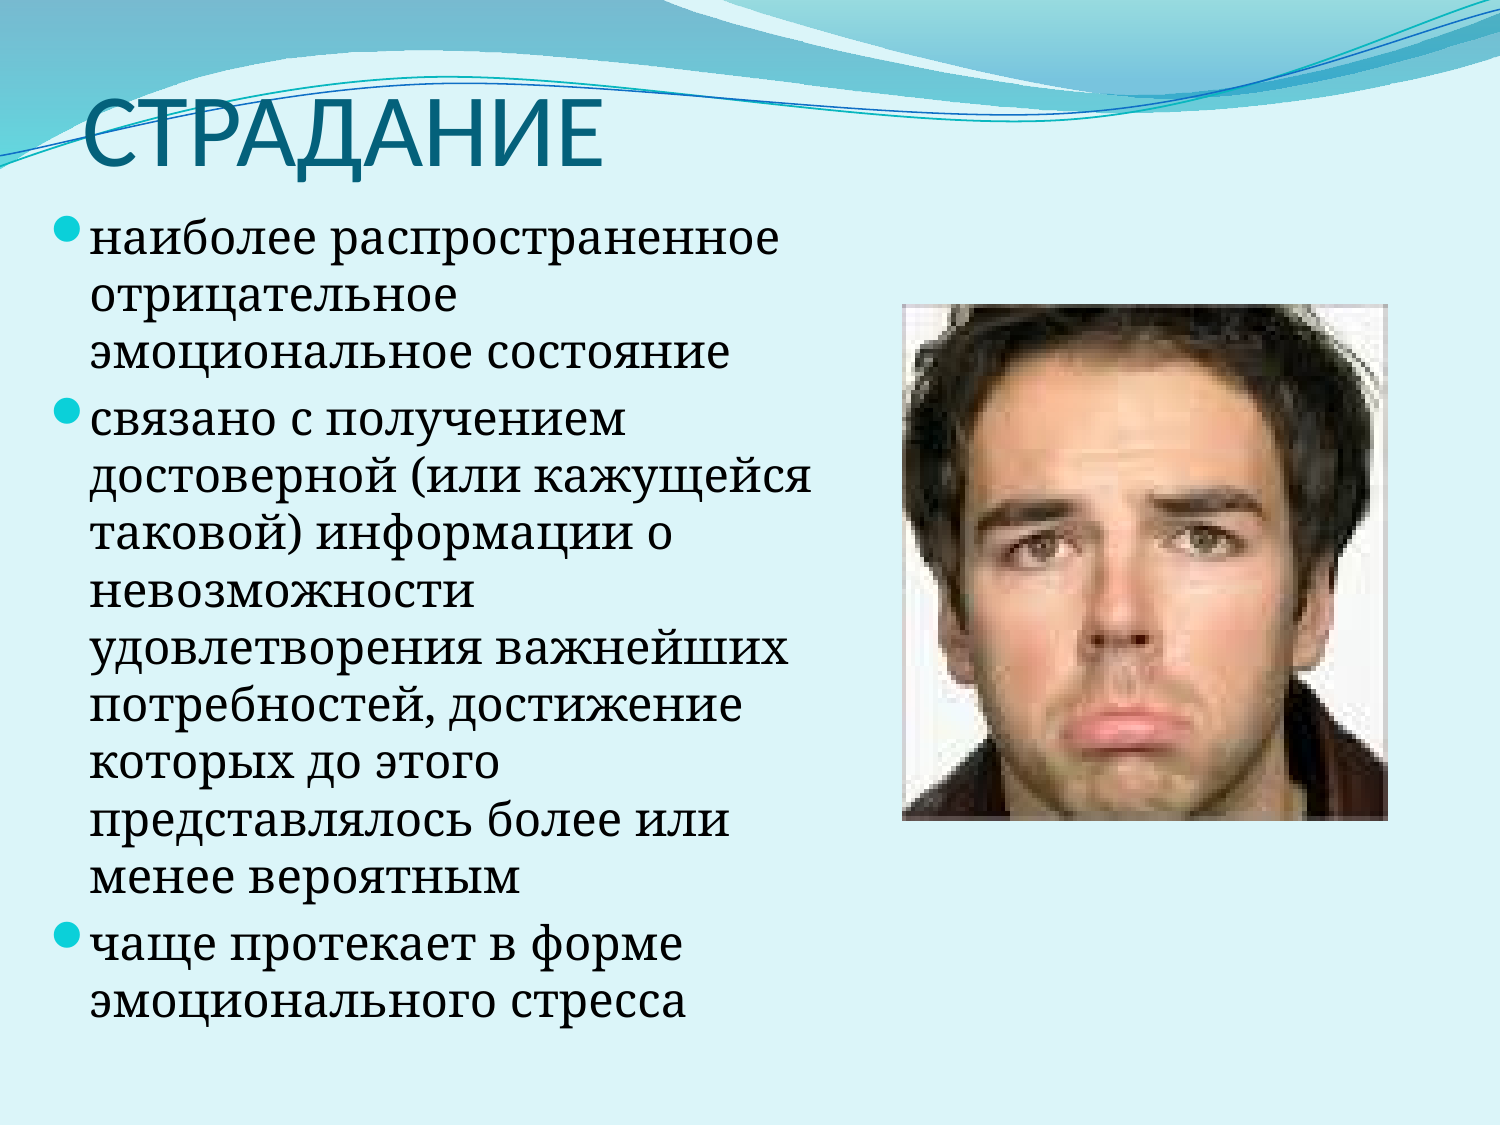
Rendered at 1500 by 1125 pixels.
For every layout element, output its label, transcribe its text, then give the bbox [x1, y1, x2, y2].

list наиболее распространенное отрицательное эмоциональное состояние связано с получением достоверной (или кажущейся таковой) информации о невозможности удовлетворения важнейших потребностей, достижение которых до этого представлялось более или менее вероятным чаще протекает в форме эмоционального стресса [35, 199, 844, 1079]
picture [902, 304, 1388, 821]
title СТРАДАНИЕ [82, 0, 1432, 188]
